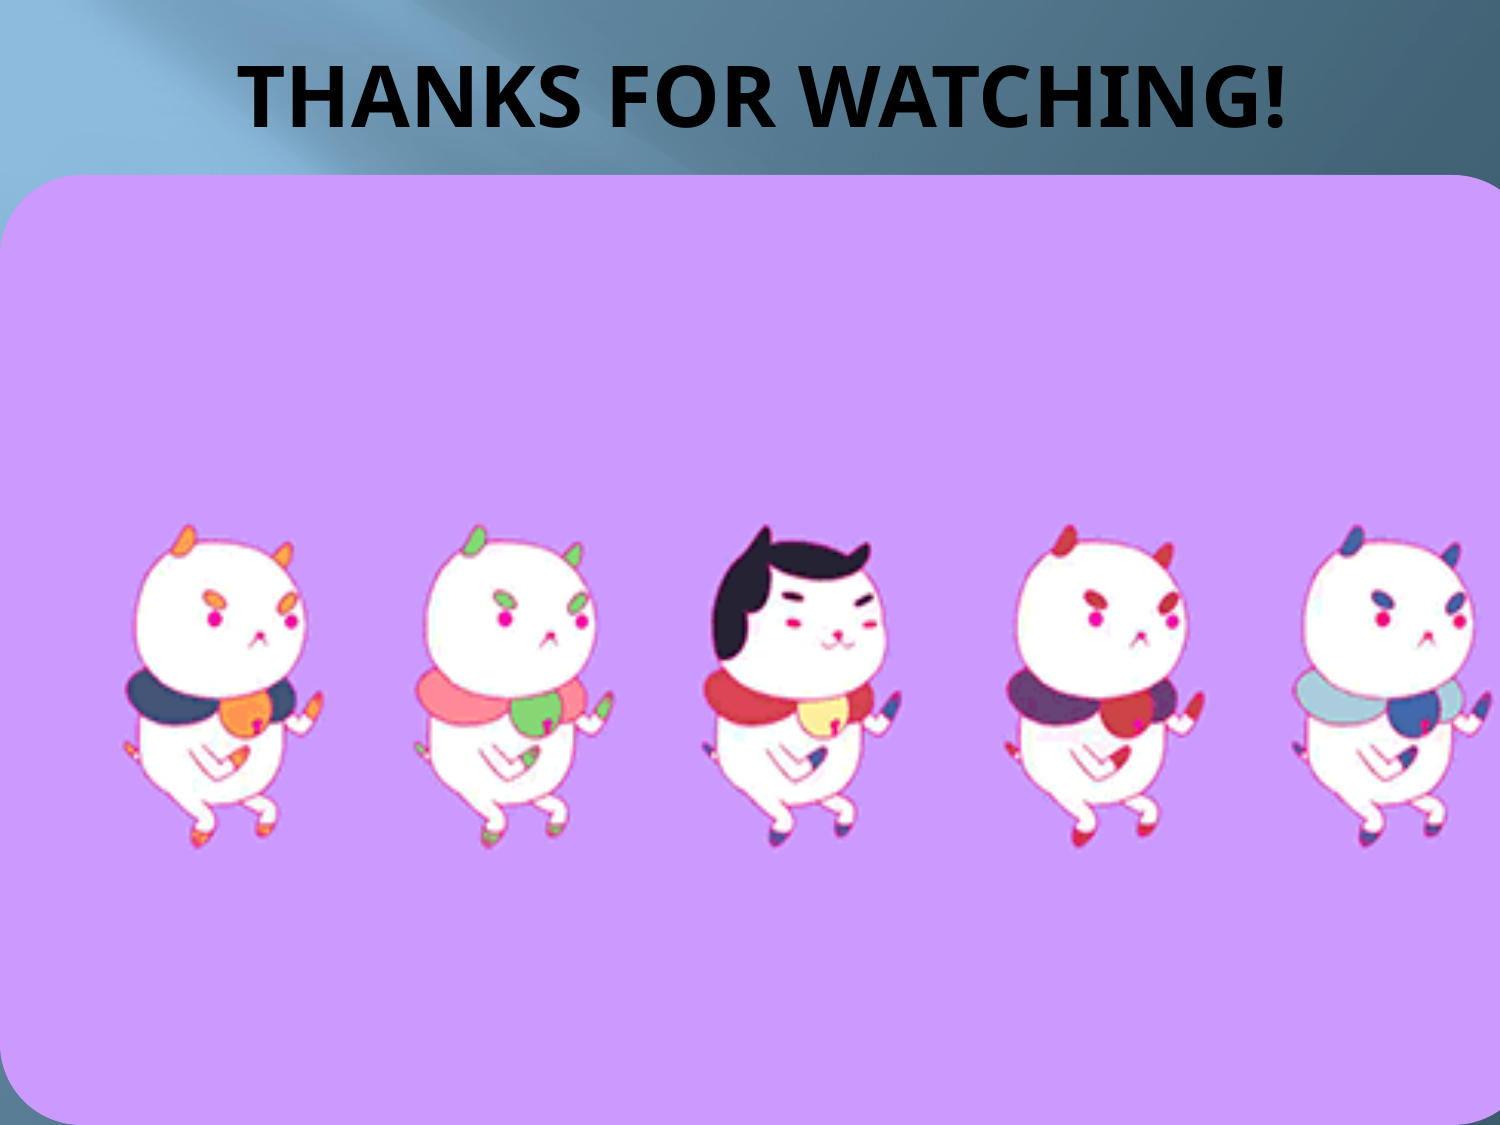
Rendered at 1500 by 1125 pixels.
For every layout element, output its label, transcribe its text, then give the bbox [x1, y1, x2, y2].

picture [0, 174, 1500, 1125]
title THANKS FOR WATCHING! [87, 0, 1438, 174]
